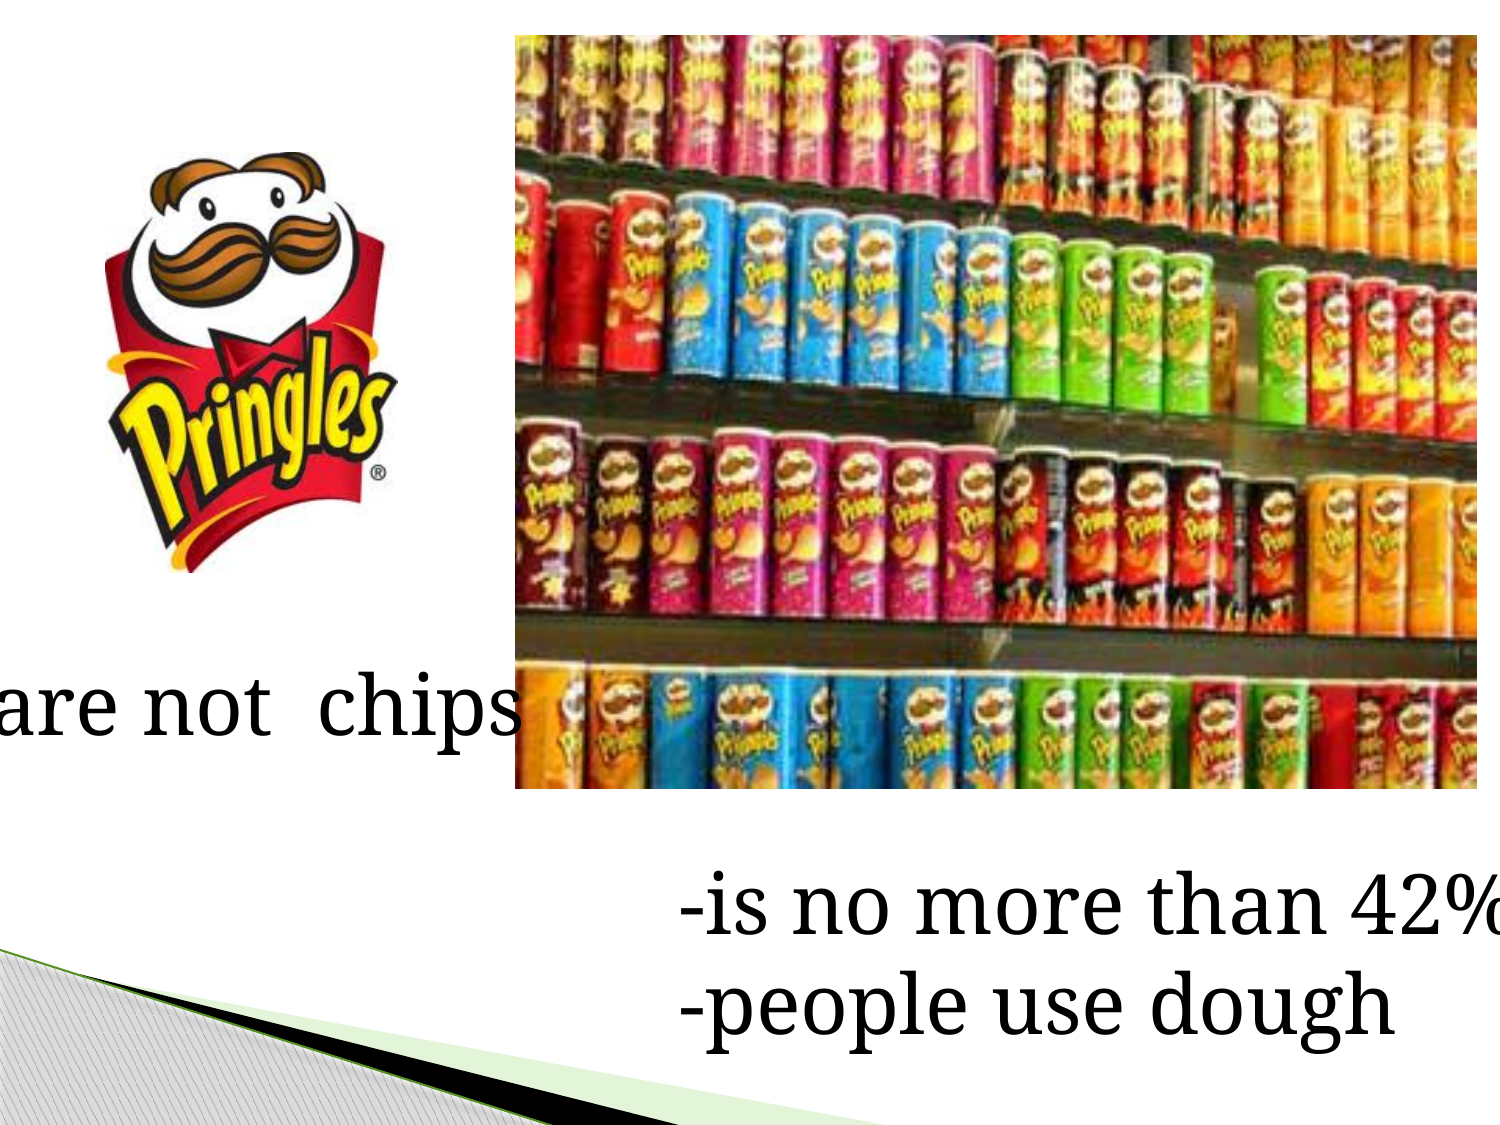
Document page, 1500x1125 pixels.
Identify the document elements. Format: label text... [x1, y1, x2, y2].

picture [515, 34, 1477, 790]
text_box -is no more than 42% -people use dough [664, 843, 1500, 1059]
text_box are not chips [0, 644, 541, 805]
picture [105, 152, 398, 573]
